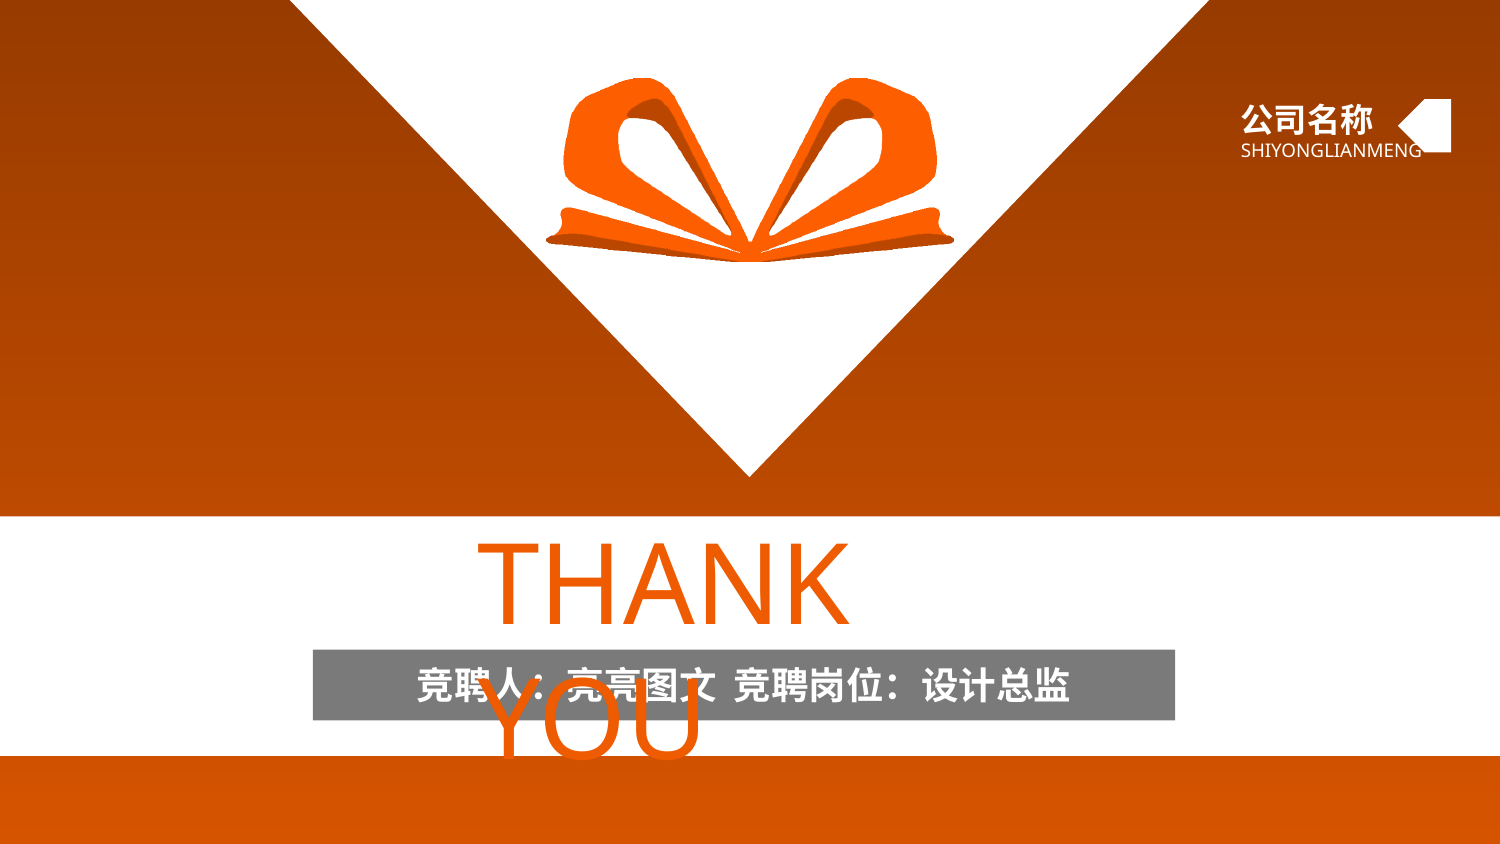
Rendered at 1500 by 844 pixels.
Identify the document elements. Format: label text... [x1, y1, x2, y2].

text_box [312, 649, 1176, 721]
text_box [0, 0, 1500, 514]
text_box [287, 0, 1212, 263]
text_box [546, 270, 951, 480]
picture [545, 78, 955, 262]
text_box [0, 758, 1500, 844]
text_box [0, 514, 462, 758]
text_box THANK YOU [462, 730, 1022, 790]
text_box THANK YOU [462, 504, 1022, 648]
text_box [1022, 514, 1500, 758]
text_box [1245, 91, 1452, 171]
